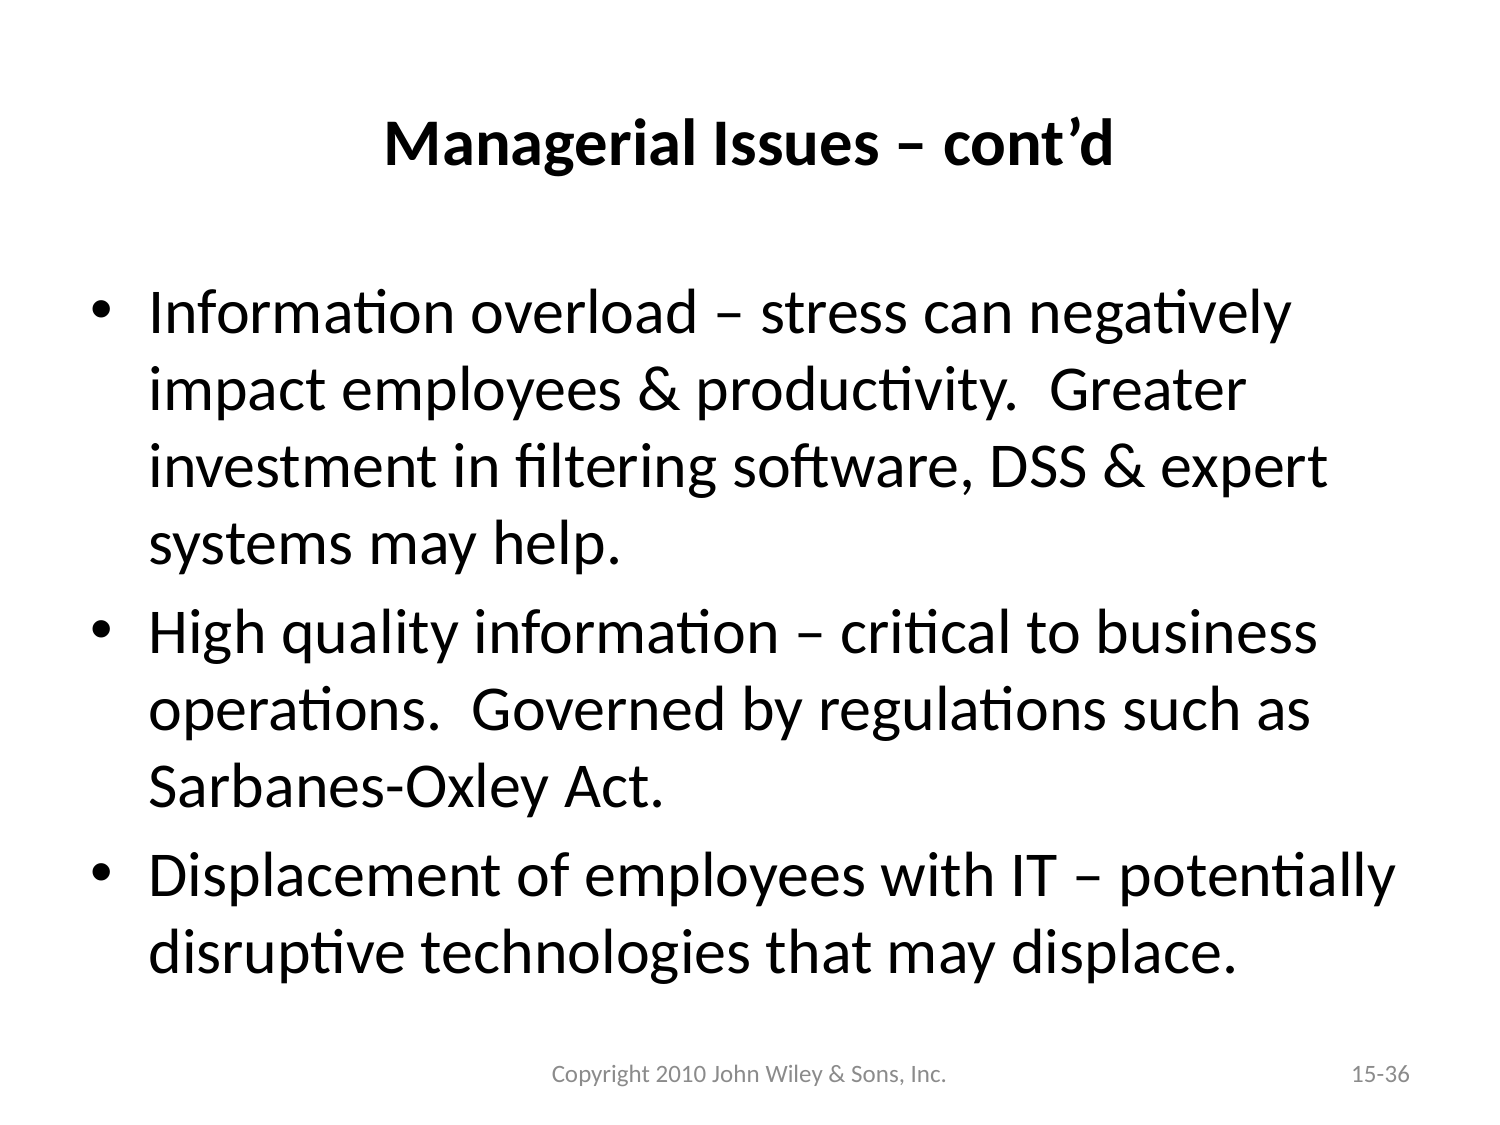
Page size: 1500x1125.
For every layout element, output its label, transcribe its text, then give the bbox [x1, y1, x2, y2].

slide_number 15-36 [1074, 1042, 1425, 1103]
list Information overload – stress can negatively impact employees & productivity. Greater investment in filtering software, DSS & expert systems may help. High quality information – critical to business operations. Governed by regulations such as Sarbanes-Oxley Act. Displacement of employees with IT – potentially disruptive technologies that may displace. [75, 262, 1425, 1005]
footer Copyright 2010 John Wiley & Sons, Inc. [512, 1042, 988, 1103]
title Managerial Issues – cont’d [75, 45, 1425, 233]
